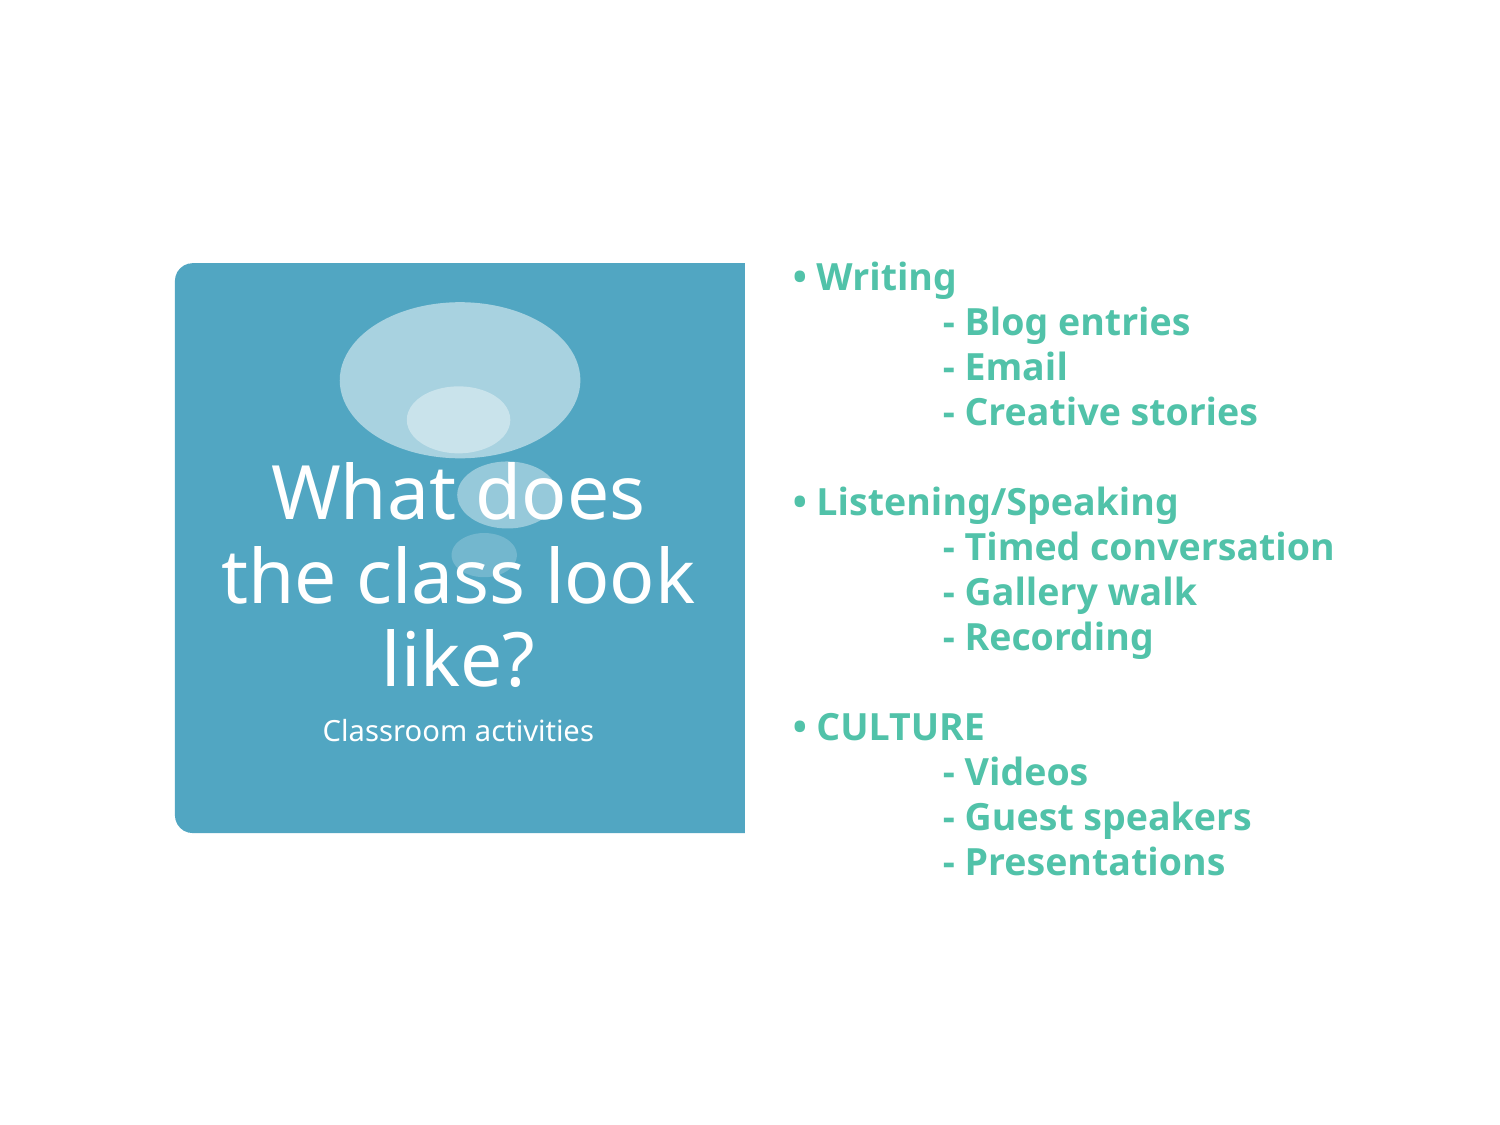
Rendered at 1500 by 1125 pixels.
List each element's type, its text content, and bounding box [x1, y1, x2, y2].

text_box • Writing - Blog entries - Email - Creative stories • Listening/Speaking - Timed conversation - Gallery walk - Recording • CULTURE - Videos - Guest speakers - Presentations [778, 245, 1426, 936]
title What does the class look like? [189, 510, 728, 702]
subtitle Classroom activities [189, 712, 728, 800]
